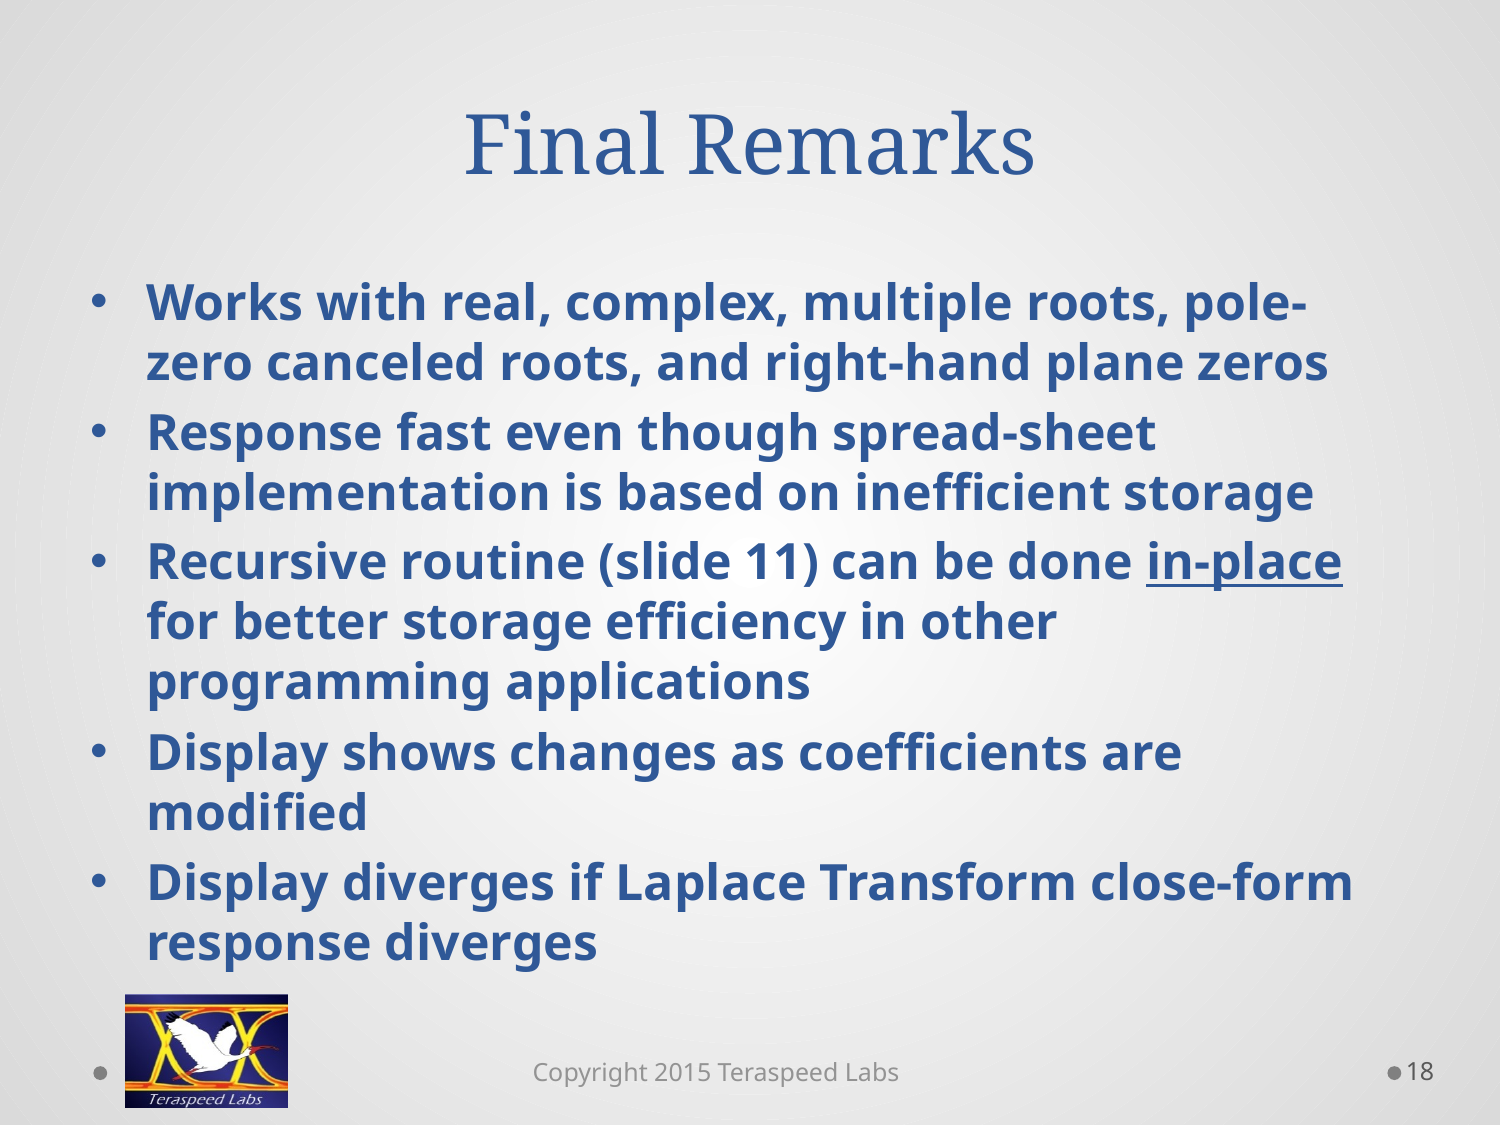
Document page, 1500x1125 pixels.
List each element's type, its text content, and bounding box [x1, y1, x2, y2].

list Works with real, complex, multiple roots, pole-zero canceled roots, and right-hand plane zeros Response fast even though spread-sheet implementation is based on inefficient storage Recursive routine (slide 11) can be done in-place for better storage efficiency in other programming applications Display shows changes as coefficients are modified Display diverges if Laplace Transform close-form response diverges [75, 262, 1425, 1005]
picture [125, 1005, 288, 1108]
slide_number 18 [1401, 1042, 1494, 1103]
footer Copyright 2015 Teraspeed Labs [525, 1043, 993, 1103]
title Final Remarks [75, 0, 1425, 262]
